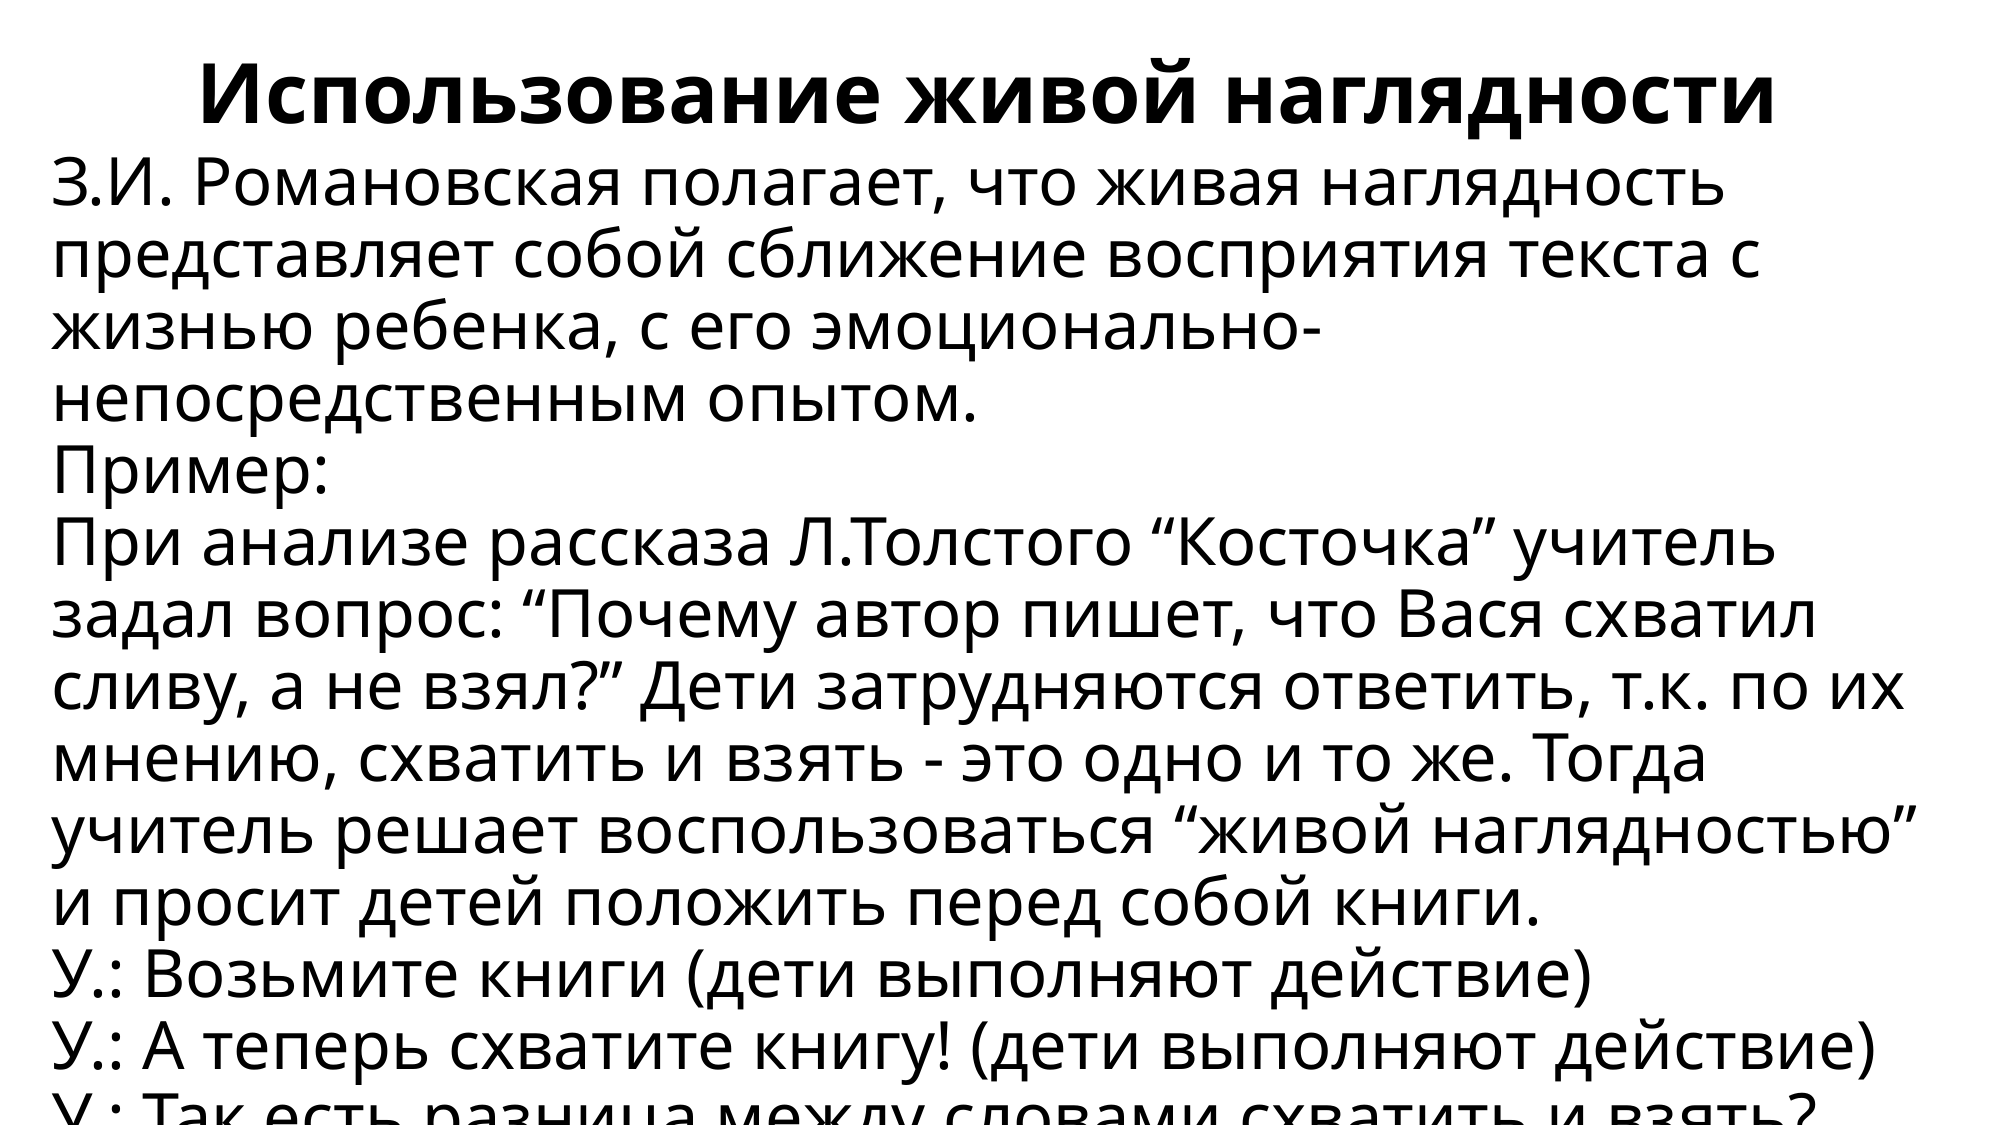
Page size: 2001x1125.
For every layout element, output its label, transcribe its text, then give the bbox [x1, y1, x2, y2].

title Использование живой наглядности [137, 29, 1863, 140]
list З.И. Романовская полагает, что живая наглядность представляет собой сближение восприятия текста с жизнью ребенка, с его эмоционально-непосредственным опытом. Пример: При анализе рассказа Л.Толстого “Косточка” учитель задал вопрос: “Почему автор пишет, что Вася схватил сливу, а не взял?” Дети затрудняются ответить, т.к. по их мнению, схватить и взять - это одно и то же. Тогда учитель решает воспользоваться “живой наглядностью” и просит детей положить перед собой книги. У.: Возьмите книги (дети выполняют действие) У.: А теперь схватите книгу! (дети выполняют действие) У.: Так есть разница между словами схватить и взять? Д.: Да! Схватить – это значит очень быстро что-то взять. [36, 140, 1966, 1096]
